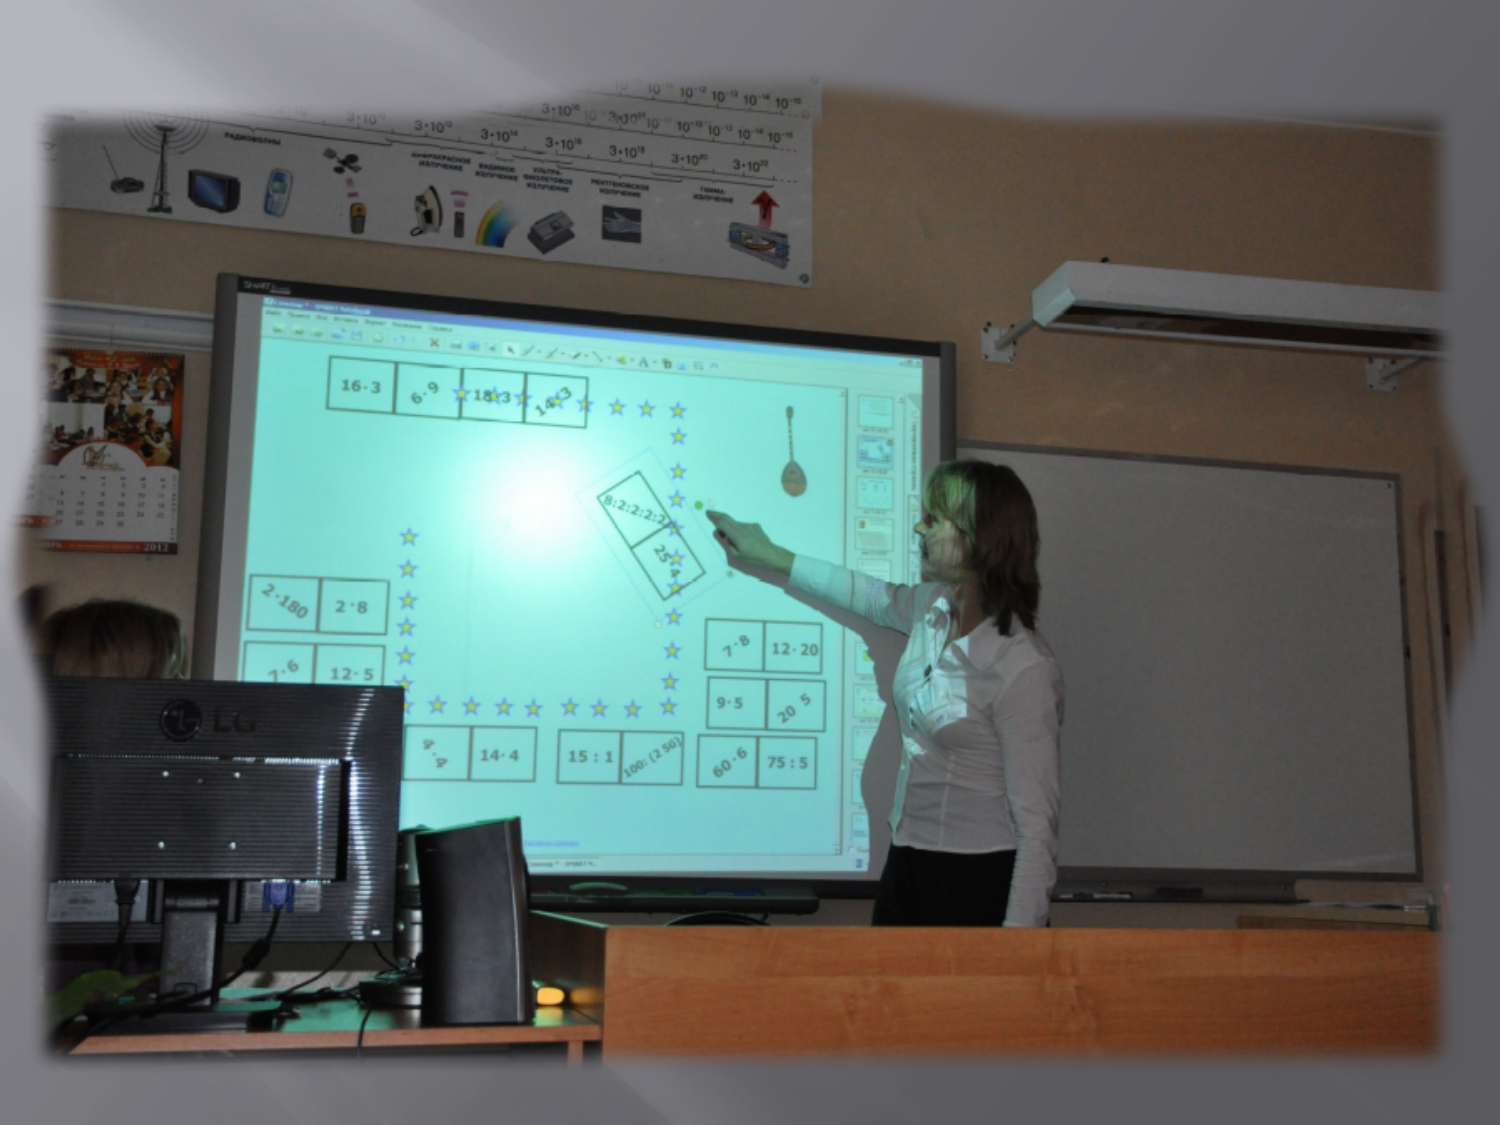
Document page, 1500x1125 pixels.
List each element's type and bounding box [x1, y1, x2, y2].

picture [0, 66, 1500, 1075]
